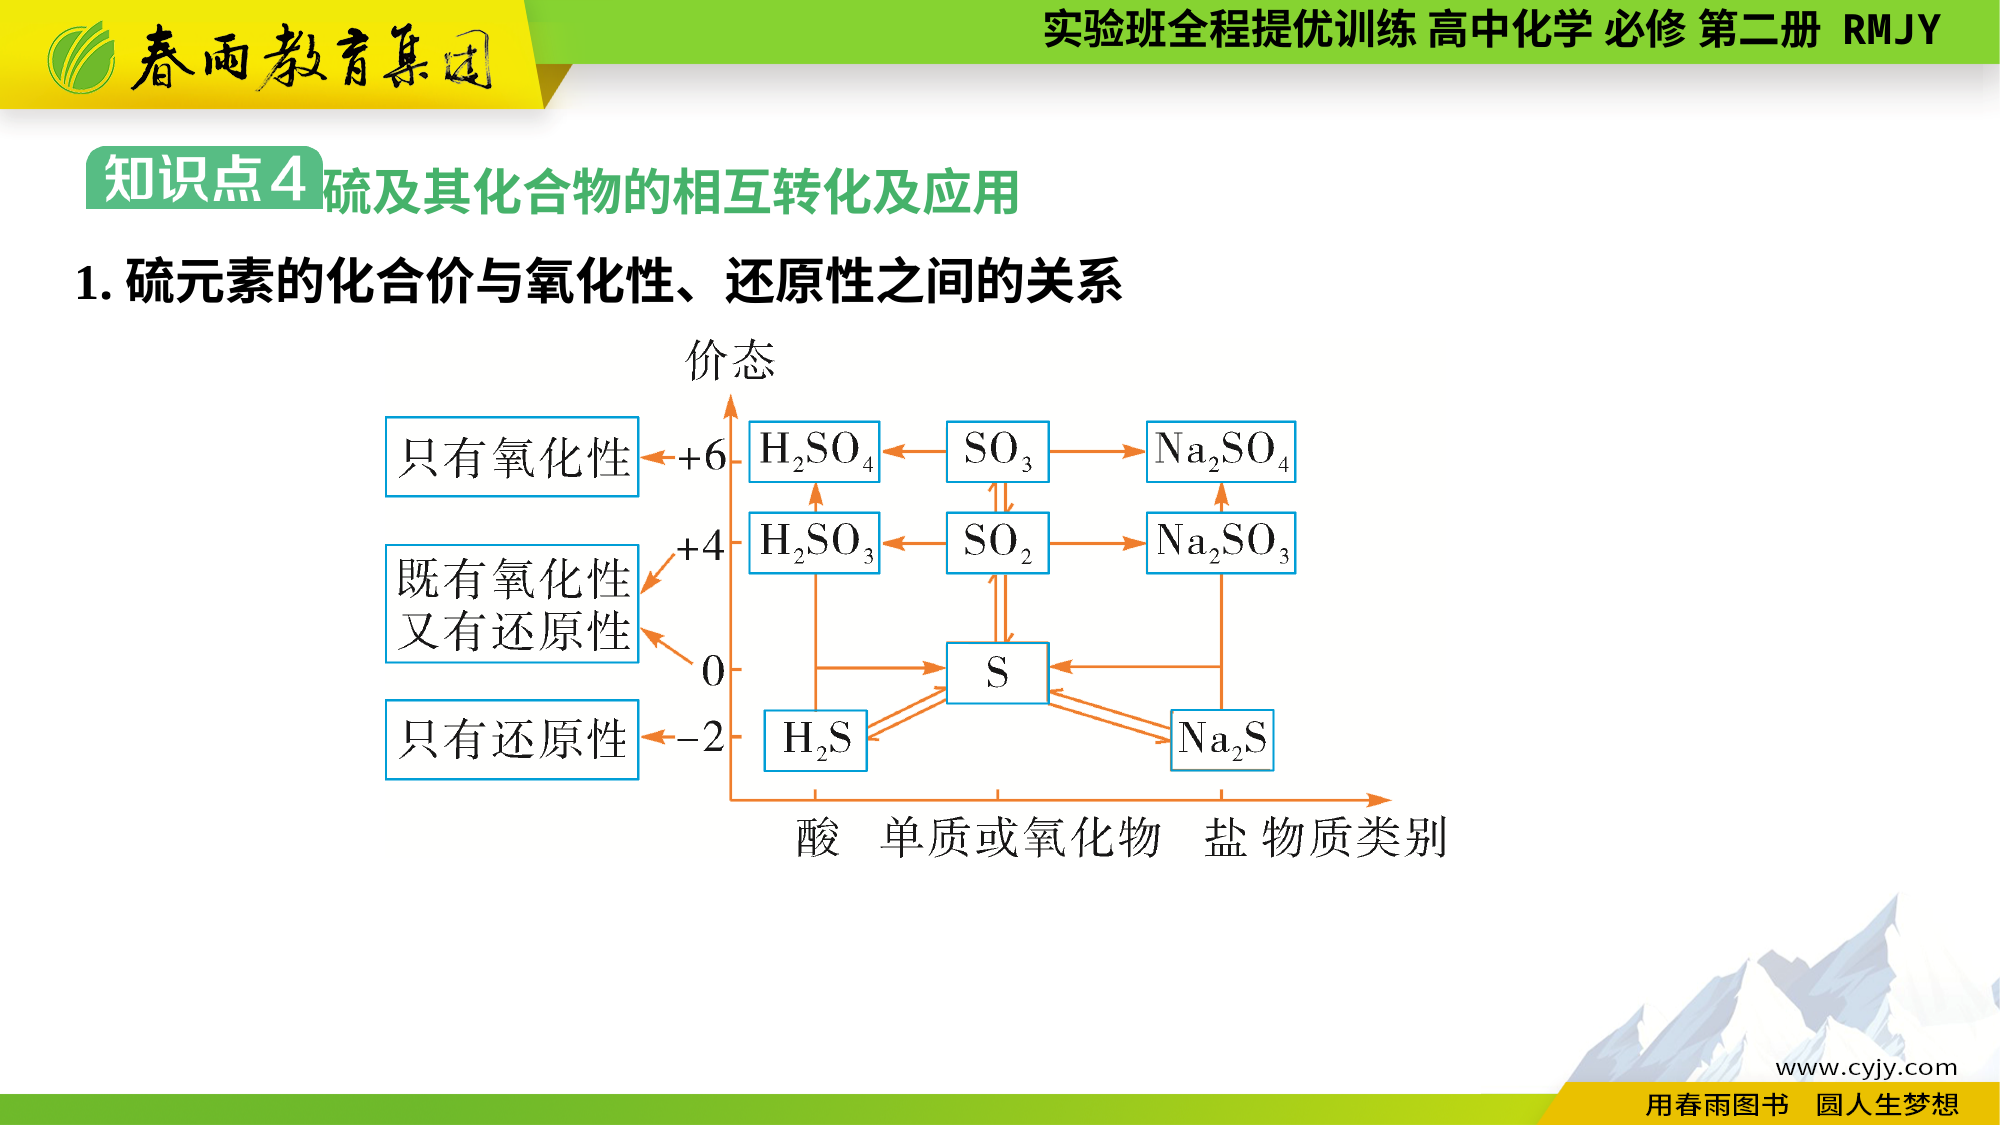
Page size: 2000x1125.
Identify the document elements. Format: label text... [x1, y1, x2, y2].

picture [0, 0, 2000, 1125]
list 硫及其化合物的相互转化及应用 1.硫元素的化合价与氧化性、还原性之间的关系 [59, 122, 1944, 308]
